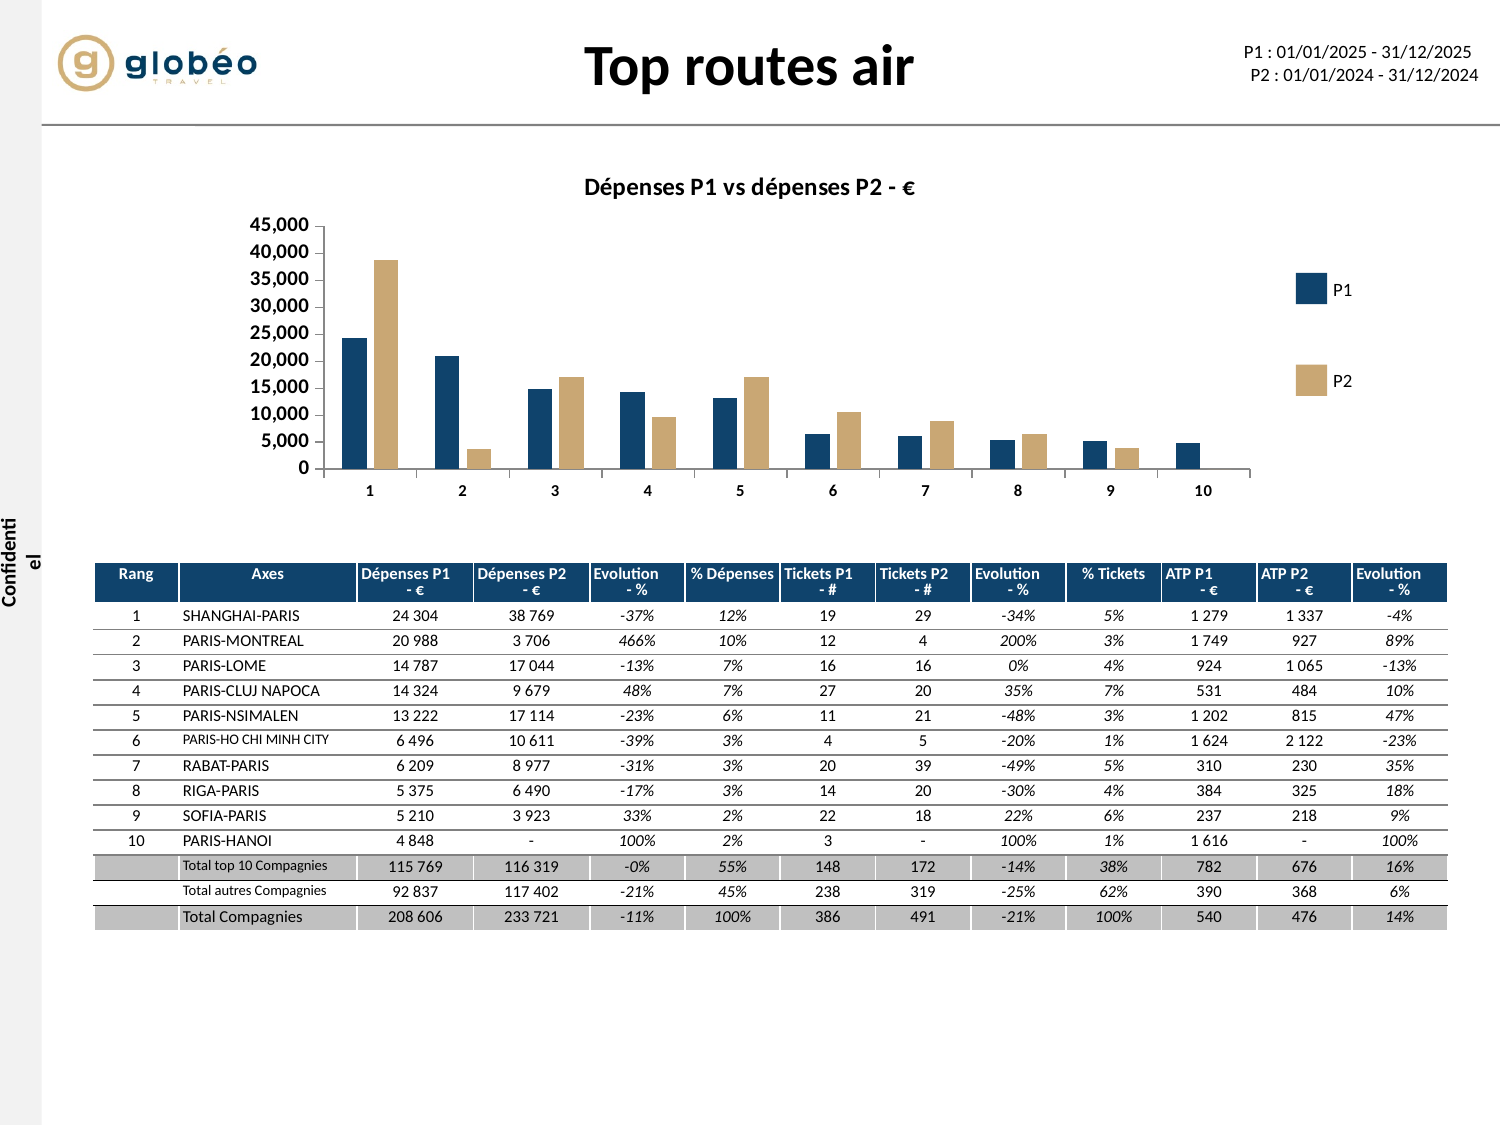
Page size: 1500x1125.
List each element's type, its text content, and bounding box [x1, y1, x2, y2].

table_cell 2 122 [1258, 731, 1351, 754]
table_cell 17 044 [474, 655, 589, 679]
table_cell 7 [95, 756, 178, 779]
table_cell -34% [972, 607, 1065, 629]
table_cell 20 [781, 756, 875, 779]
table_cell 48% [591, 681, 684, 704]
table_cell 16 [876, 655, 970, 679]
table_cell Total Compagnies [180, 906, 356, 930]
table_cell 390 [1162, 881, 1256, 905]
table_cell PARIS-LOME [180, 655, 356, 679]
table_cell 2% [686, 806, 779, 829]
table_cell -25% [972, 881, 1065, 905]
table_cell 39 [876, 756, 970, 779]
table_cell 782 [1162, 856, 1256, 880]
table_cell 1% [1067, 831, 1161, 854]
table_cell 7% [686, 681, 779, 704]
table_cell 1 616 [1162, 831, 1256, 854]
table_cell 24 304 [358, 607, 473, 629]
table_cell 3% [686, 781, 779, 804]
table_cell 531 [1162, 681, 1256, 704]
table_header Evolution - % [1353, 563, 1447, 602]
table_cell Total top 10 Compagnies [180, 856, 356, 880]
text_box P1 : 01/01/2025 - 31/12/2025 P2 : 01/01/2024 - 31/12/2024 [1227, 8, 1500, 117]
table_cell 11 [781, 706, 875, 729]
table_cell -39% [591, 731, 684, 754]
table_cell -30% [972, 781, 1065, 804]
table_cell 100% [1067, 906, 1161, 930]
table_cell 3% [1067, 706, 1161, 729]
table_cell 4 [876, 630, 970, 654]
table_cell 1 065 [1258, 655, 1351, 679]
table_cell 3 923 [474, 806, 589, 829]
table_cell Total autres Compagnies [180, 881, 356, 905]
table_cell 9% [1353, 806, 1447, 829]
text_box P1 [1294, 271, 1392, 306]
table_cell -48% [972, 706, 1065, 729]
table_cell PARIS-MONTREAL [180, 630, 356, 654]
table_cell 20 [876, 781, 970, 804]
table_cell 1 624 [1162, 731, 1256, 754]
table_cell 2 [95, 630, 178, 654]
table_header Axes [180, 563, 356, 602]
table_cell -23% [1353, 731, 1447, 754]
table_header Tickets P1 - # [781, 563, 875, 602]
table_cell 13 222 [358, 706, 473, 729]
table_cell [95, 881, 178, 905]
table_cell 27 [781, 681, 875, 704]
table_cell SOFIA-PARIS [180, 806, 356, 829]
table_cell [95, 856, 178, 880]
table_cell -20% [972, 731, 1065, 754]
table_cell 1 202 [1162, 706, 1256, 729]
table_cell 1 [95, 607, 178, 629]
table_cell 238 [781, 881, 875, 905]
table_cell RIGA-PARIS [180, 781, 356, 804]
table_cell 237 [1162, 806, 1256, 829]
table_cell 47% [1353, 706, 1447, 729]
table_cell 17 114 [474, 706, 589, 729]
table_cell 9 679 [474, 681, 589, 704]
table_cell 484 [1258, 681, 1351, 704]
table_cell 6 496 [358, 731, 473, 754]
table_cell 368 [1258, 881, 1351, 905]
table_cell 230 [1258, 756, 1351, 779]
table_cell 92 837 [358, 881, 473, 905]
table_cell 38% [1067, 856, 1161, 880]
table_cell PARIS-HO CHI MINH CITY [180, 731, 356, 754]
table_cell 116 319 [474, 856, 589, 880]
table_cell 117 402 [474, 881, 589, 905]
table_cell 9 [95, 806, 178, 829]
table_cell -4% [1353, 607, 1447, 629]
table_cell -21% [972, 906, 1065, 930]
table_cell 12% [686, 607, 779, 629]
table_cell 384 [1162, 781, 1256, 804]
table_header Tickets P2 - # [876, 563, 970, 602]
table_cell PARIS-NSIMALEN [180, 706, 356, 729]
table_cell 5 [95, 706, 178, 729]
table_cell 6 [95, 731, 178, 754]
table_header Dépenses P2 - € [474, 563, 589, 602]
table_cell PARIS-CLUJ NAPOCA [180, 681, 356, 704]
table_cell 38 769 [474, 607, 589, 629]
table_cell 148 [781, 856, 875, 880]
table_cell 29 [876, 607, 970, 629]
table_cell 6% [686, 706, 779, 729]
table_cell 62% [1067, 881, 1161, 905]
chart [228, 153, 1272, 509]
table_cell 3% [686, 756, 779, 779]
table_cell 5% [1067, 607, 1161, 629]
table_cell 14% [1353, 906, 1447, 930]
table_cell 310 [1162, 756, 1256, 779]
table_cell 3 [781, 831, 875, 854]
table_cell 325 [1258, 781, 1351, 804]
table_cell 319 [876, 881, 970, 905]
table_cell -11% [591, 906, 684, 930]
table_cell 4 [95, 681, 178, 704]
table_cell -21% [591, 881, 684, 905]
table_cell - [876, 831, 970, 854]
table_cell -31% [591, 756, 684, 779]
table_header Dépenses P1 - € [358, 563, 473, 602]
table_cell 208 606 [358, 906, 473, 930]
table_cell 8 977 [474, 756, 589, 779]
table_cell 20 988 [358, 630, 473, 654]
table_cell -0% [591, 856, 684, 880]
table_cell 18 [876, 806, 970, 829]
table_cell 1% [1067, 731, 1161, 754]
table_cell 0% [972, 655, 1065, 679]
table_cell 7% [686, 655, 779, 679]
table_cell - [474, 831, 589, 854]
table_cell 7% [1067, 681, 1161, 704]
table_cell 200% [972, 630, 1065, 654]
table_cell -23% [591, 706, 684, 729]
table_cell -14% [972, 856, 1065, 880]
table_cell 10 [95, 831, 178, 854]
table_cell 3% [686, 731, 779, 754]
table_cell 491 [876, 906, 970, 930]
table_cell 33% [591, 806, 684, 829]
table_cell 5% [1067, 756, 1161, 779]
table_cell 924 [1162, 655, 1256, 679]
table_cell 115 769 [358, 856, 473, 880]
table_header Rang [95, 563, 178, 602]
table_cell 20 [876, 681, 970, 704]
table_cell 4% [1067, 781, 1161, 804]
table_header Evolution - % [972, 563, 1065, 602]
table_cell SHANGHAI-PARIS [180, 607, 356, 629]
table_cell 5 210 [358, 806, 473, 829]
table_cell 815 [1258, 706, 1351, 729]
table_cell 233 721 [474, 906, 589, 930]
table_cell 476 [1258, 906, 1351, 930]
table_cell 8 [95, 781, 178, 804]
table_cell 6 209 [358, 756, 473, 779]
table_cell 5 [876, 731, 970, 754]
table_cell 21 [876, 706, 970, 729]
table_cell 4 [781, 731, 875, 754]
table_cell 22% [972, 806, 1065, 829]
text_box [0, 0, 44, 1125]
table_header Evolution - % [591, 563, 684, 602]
table_cell 3% [1067, 630, 1161, 654]
table_cell 5 375 [358, 781, 473, 804]
text_box P2 [1294, 363, 1392, 398]
table_cell -17% [591, 781, 684, 804]
table_header % Dépenses [686, 563, 779, 602]
table_cell 14 787 [358, 655, 473, 679]
table_cell -13% [1353, 655, 1447, 679]
table_cell 55% [686, 856, 779, 880]
table_cell 6 490 [474, 781, 589, 804]
table_cell 1 337 [1258, 607, 1351, 629]
table_cell RABAT-PARIS [180, 756, 356, 779]
table_cell 35% [972, 681, 1065, 704]
table_cell 3 [95, 655, 178, 679]
table_cell 100% [1353, 831, 1447, 854]
table_cell 1 279 [1162, 607, 1256, 629]
table_cell - [1258, 831, 1351, 854]
table_cell 12 [781, 630, 875, 654]
table_cell 19 [781, 607, 875, 629]
table_cell 927 [1258, 630, 1351, 654]
table_header ATP P1 - € [1162, 563, 1256, 602]
text_box Confidentiel [2, 498, 37, 627]
table_cell 10% [686, 630, 779, 654]
table_cell 100% [591, 831, 684, 854]
table_cell 100% [686, 906, 779, 930]
table_cell -49% [972, 756, 1065, 779]
table_cell 14 324 [358, 681, 473, 704]
table_cell -37% [591, 607, 684, 629]
picture [51, 29, 261, 95]
table_cell 2% [686, 831, 779, 854]
table_header % Tickets [1067, 563, 1161, 602]
table_cell 10 611 [474, 731, 589, 754]
table_cell 676 [1258, 856, 1351, 880]
table_cell -13% [591, 655, 684, 679]
table_cell 4% [1067, 655, 1161, 679]
table_cell 18% [1353, 781, 1447, 804]
table_cell 22 [781, 806, 875, 829]
table_cell 386 [781, 906, 875, 930]
table_cell 6% [1067, 806, 1161, 829]
table_cell 10% [1353, 681, 1447, 704]
table_cell 1 749 [1162, 630, 1256, 654]
table_cell 35% [1353, 756, 1447, 779]
table_cell 14 [781, 781, 875, 804]
table_cell 4 848 [358, 831, 473, 854]
table_cell 540 [1162, 906, 1256, 930]
table_cell 16 [781, 655, 875, 679]
text_box Top routes air [123, 8, 1227, 117]
table_cell 172 [876, 856, 970, 880]
table_cell 6% [1353, 881, 1447, 905]
table_cell 218 [1258, 806, 1351, 829]
table_cell PARIS-HANOI [180, 831, 356, 854]
table_cell 16% [1353, 856, 1447, 880]
table_cell 100% [972, 831, 1065, 854]
table_cell 3 706 [474, 630, 589, 654]
table_cell 466% [591, 630, 684, 654]
table_cell 89% [1353, 630, 1447, 654]
table_cell [95, 906, 178, 930]
table_cell 45% [686, 881, 779, 905]
table_header ATP P2 - € [1258, 563, 1351, 602]
